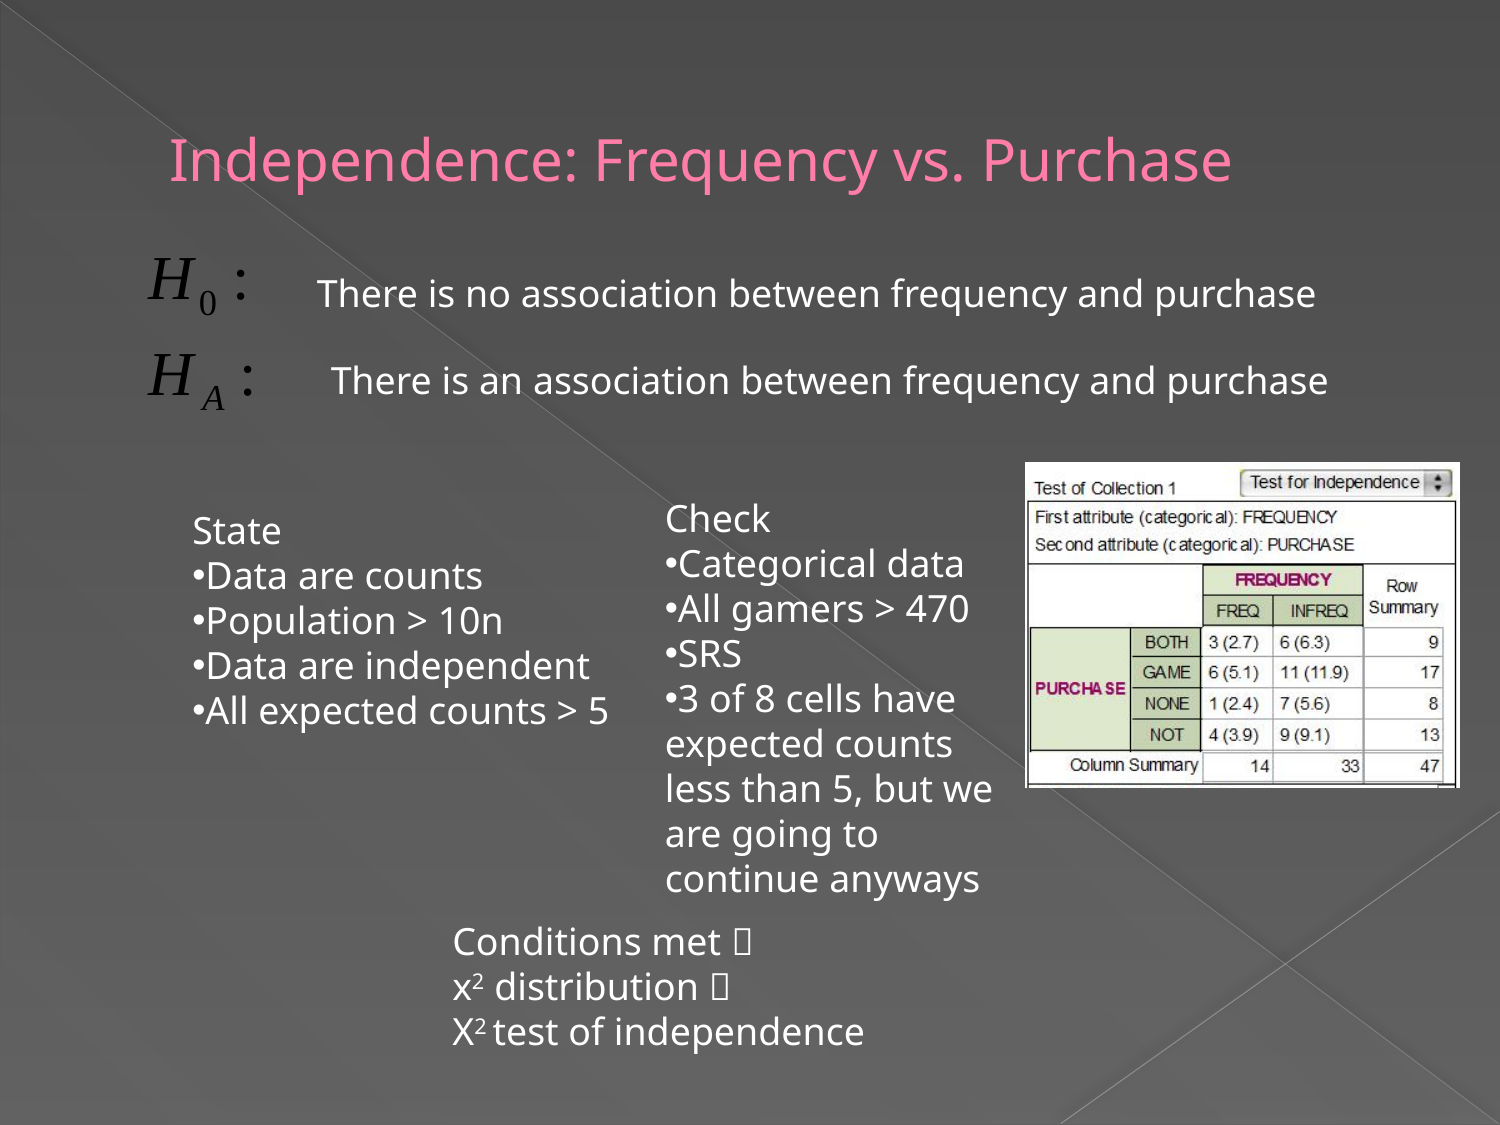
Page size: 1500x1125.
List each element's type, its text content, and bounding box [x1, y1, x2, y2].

text_box Conditions met  x2 distribution  X2 test of independence [437, 910, 913, 1061]
text_box There is no association between frequency and purchase [302, 262, 1333, 323]
text_box Check Categorical data All gamers > 470 SRS 3 of 8 cells have expected counts less than 5, but we are going to continue anyways [649, 487, 1038, 908]
text_box State Data are counts Population > 10n Data are independent All expected counts > 5 [177, 499, 625, 740]
picture [1024, 462, 1461, 788]
text_box There is an association between frequency and purchase [316, 349, 1345, 410]
title Independence: Frequency vs. Purchase [75, 43, 1425, 274]
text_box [137, 237, 263, 426]
